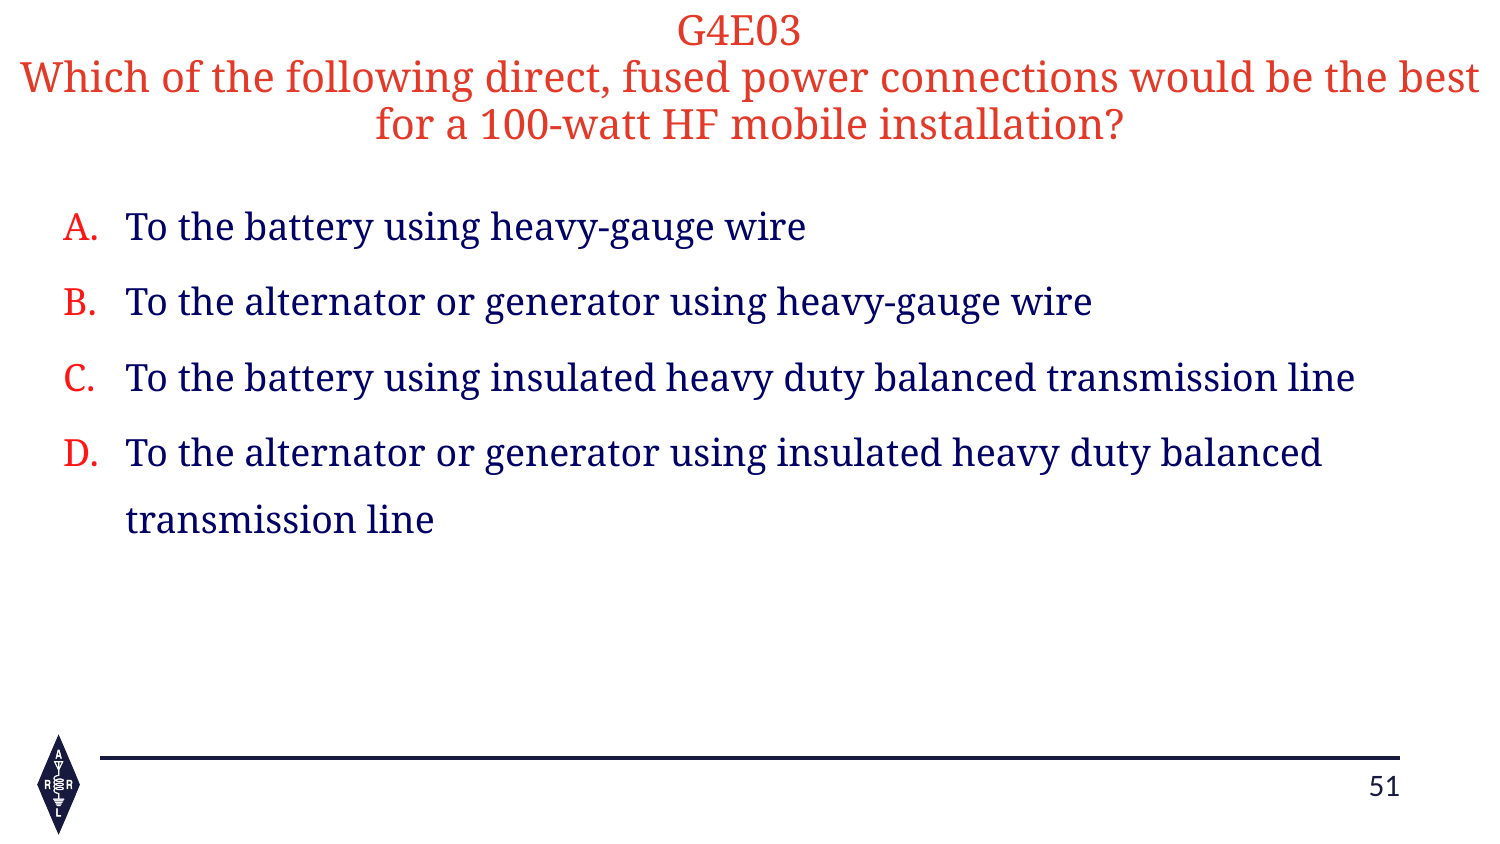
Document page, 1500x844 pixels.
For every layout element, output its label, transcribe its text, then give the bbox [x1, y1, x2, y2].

slide_number 51 [1302, 761, 1400, 807]
text_box G4E03 Which of the following direct, fused power connections would be the best for a 100-watt HF mobile installation? [0, 0, 1500, 174]
text_box To the battery using heavy-gauge wire To the alternator or generator using heavy-gauge wire To the battery using insulated heavy duty balanced transmission line To the alternator or generator using insulated heavy duty balanced transmission line [48, 173, 1424, 718]
picture [37, 734, 80, 835]
